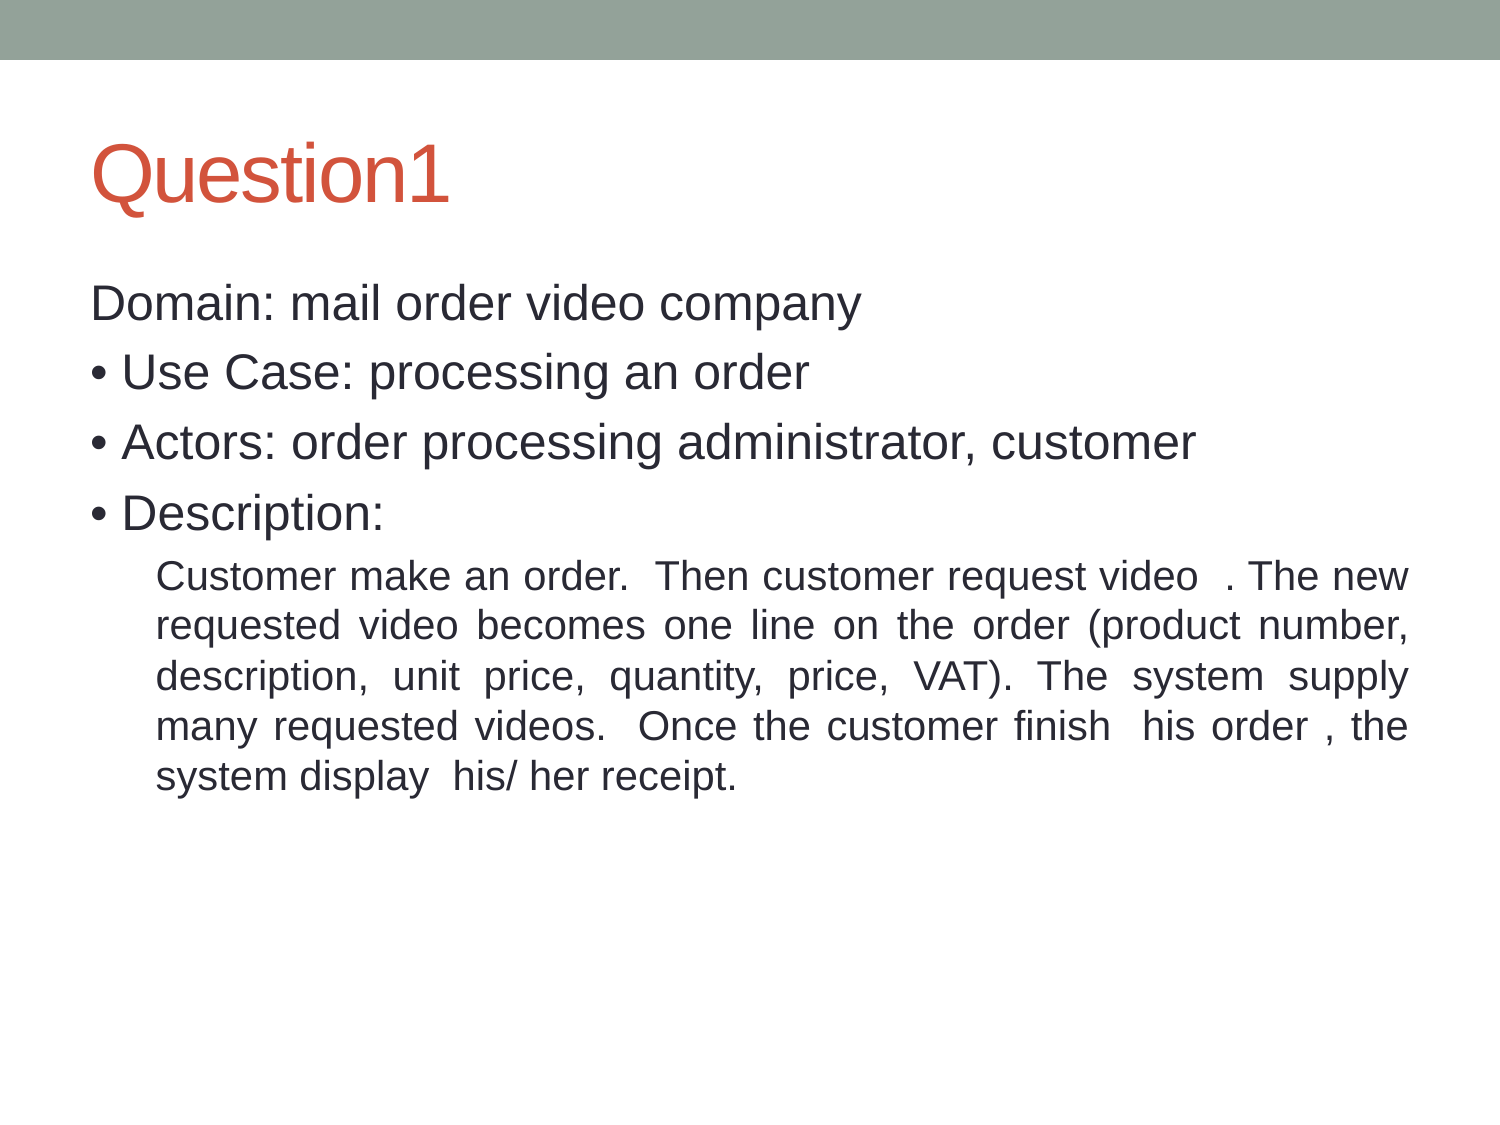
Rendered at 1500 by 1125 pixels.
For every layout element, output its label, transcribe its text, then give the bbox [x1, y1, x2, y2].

list Domain: mail order video company • Use Case: processing an order • Actors: order processing administrator, customer • Description: Customer make an order. Then customer request video . The new requested video becomes one line on the order (product number, description, unit price, quantity, price, VAT). The system supply many requested videos. Once the customer finish his order , the system display his/ her receipt. [75, 262, 1425, 1063]
title Question1 [75, 87, 1425, 250]
